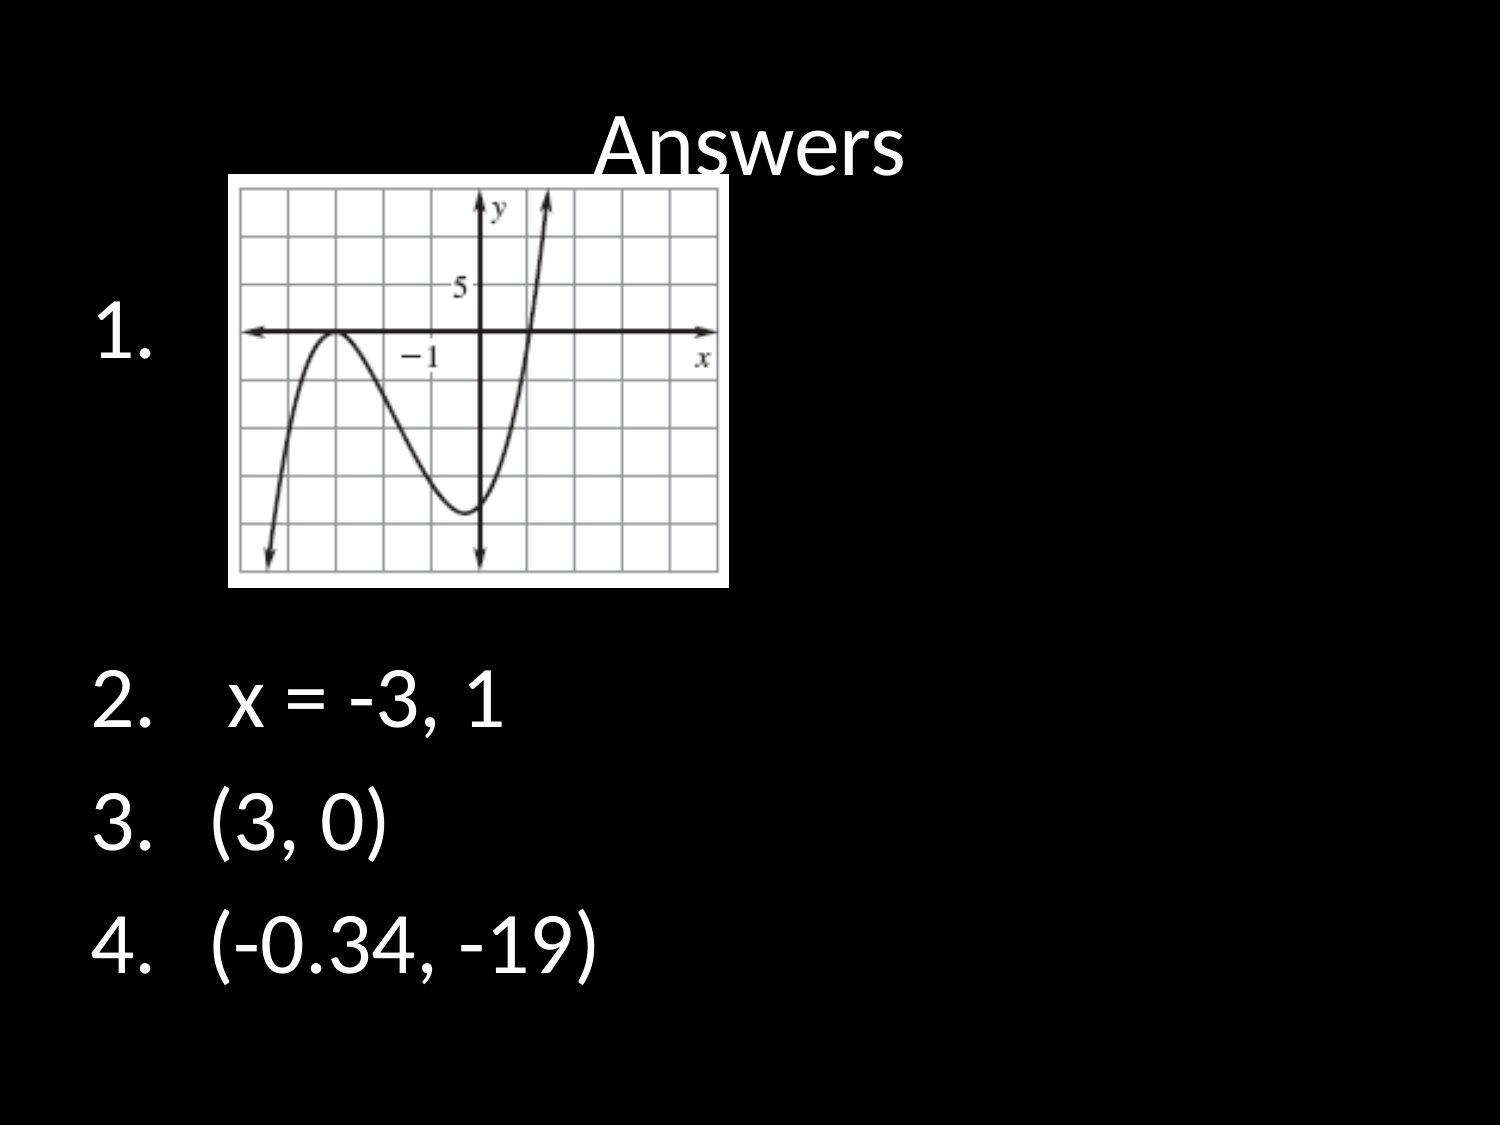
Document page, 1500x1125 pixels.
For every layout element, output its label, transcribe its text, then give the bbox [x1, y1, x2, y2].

picture [227, 174, 730, 588]
list x = -3, 1 (3, 0) (-0.34, -19) [75, 262, 1425, 1005]
title Answers [75, 45, 1425, 233]
